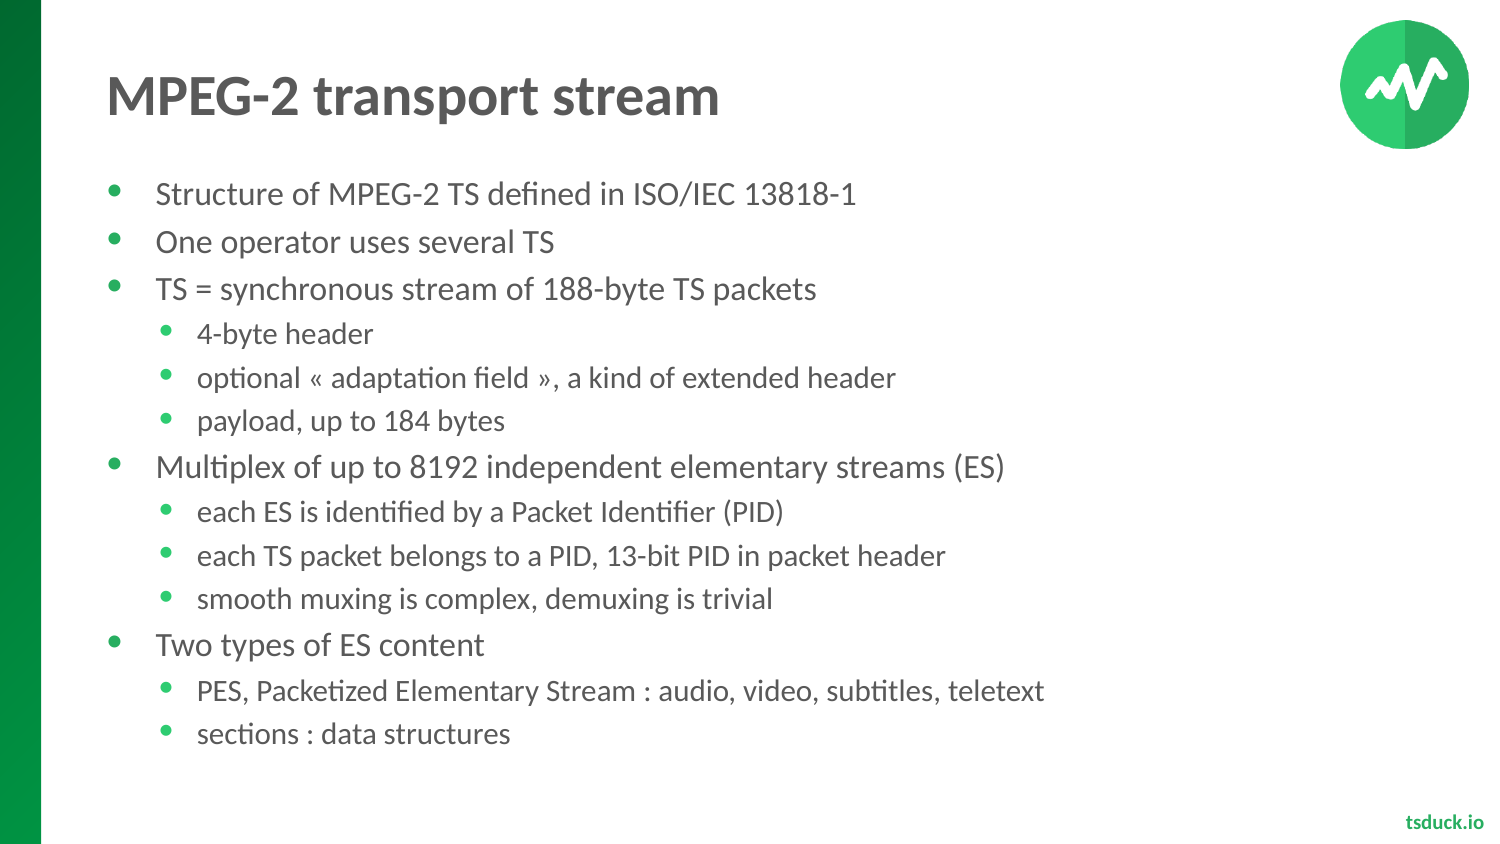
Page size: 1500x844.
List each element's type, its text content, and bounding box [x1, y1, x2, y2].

picture [1340, 20, 1469, 149]
list Structure of MPEG-2 TS defined in ISO/IEC 13818-1 One operator uses several TS TS = synchronous stream of 188-byte TS packets 4-byte header optional « adaptation field », a kind of extended header payload, up to 184 bytes Multiplex of up to 8192 independent elementary streams (ES) each ES is identified by a Packet Identifier (PID) each TS packet belongs to a PID, 13-bit PID in packet header smooth muxing is complex, demuxing is trivial Two types of ES content PES, Packetized Elementary Stream : audio, video, subtitles, teletext sections : data structures [91, 164, 1454, 759]
title MPEG-2 transport stream [91, 38, 1333, 146]
